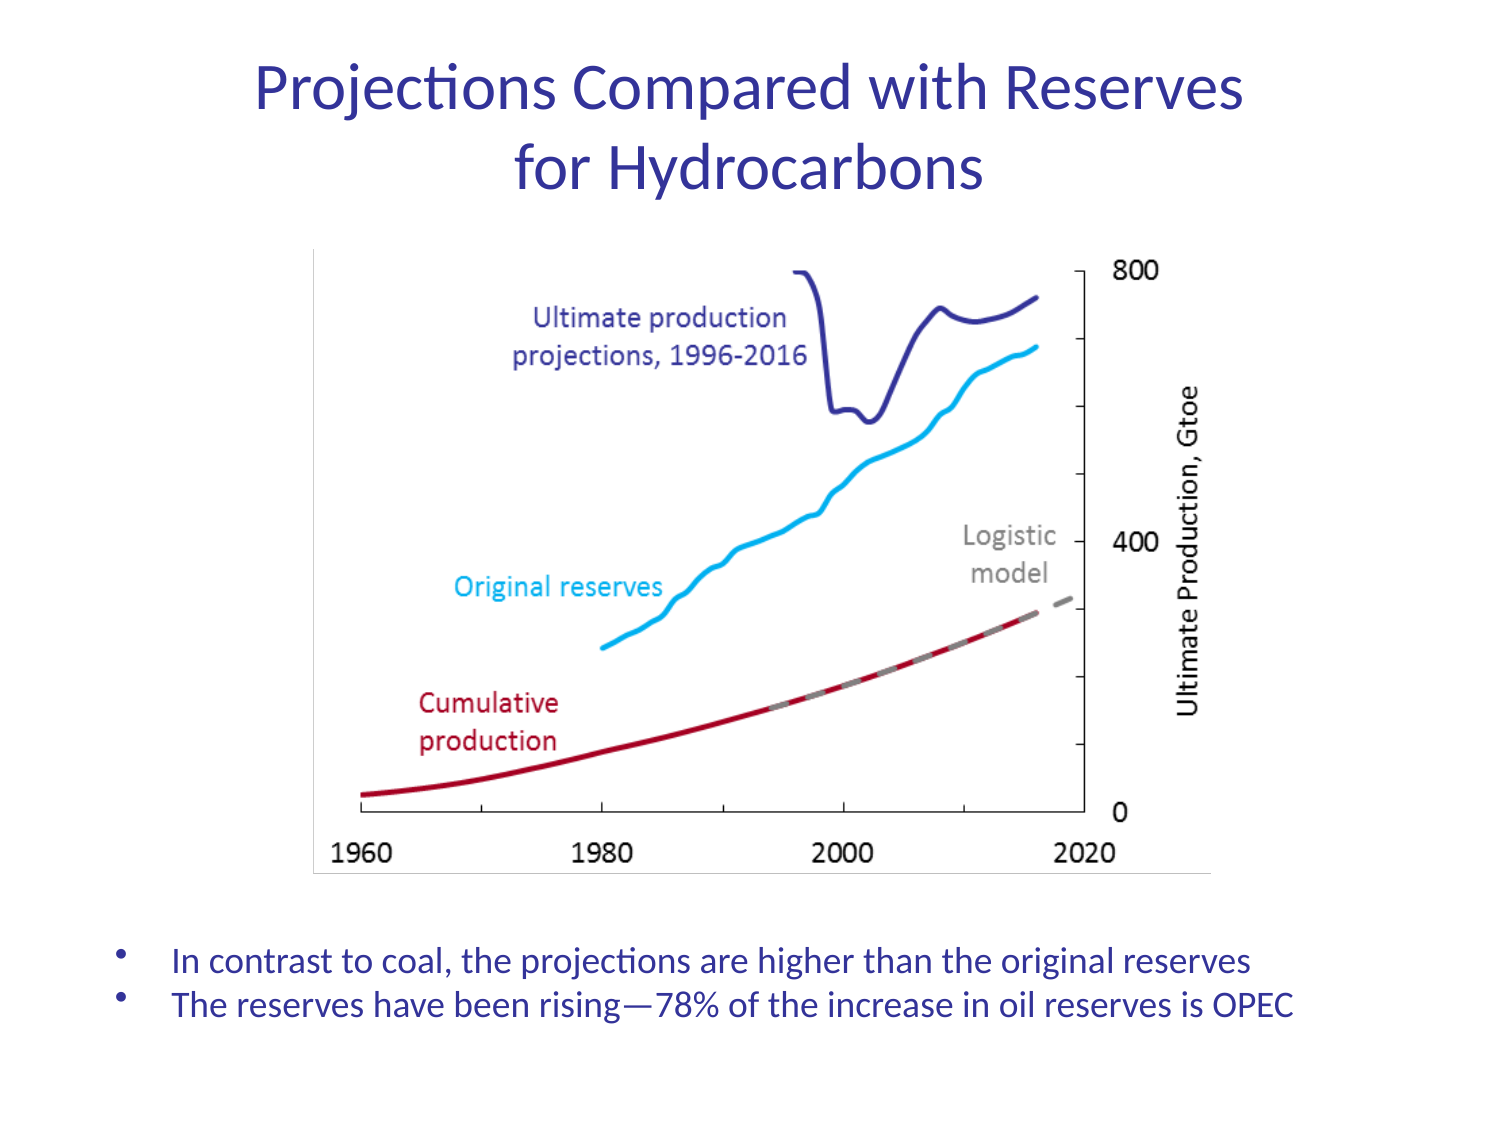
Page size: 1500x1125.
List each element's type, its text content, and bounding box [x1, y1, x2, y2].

list In contrast to coal, the projections are higher than the original reserves The reserves have been rising—78% of the increase in oil reserves is OPEC [99, 937, 1400, 1050]
title Projections Compared with Reserves for Hydrocarbons [75, 45, 1425, 200]
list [312, 249, 1211, 876]
